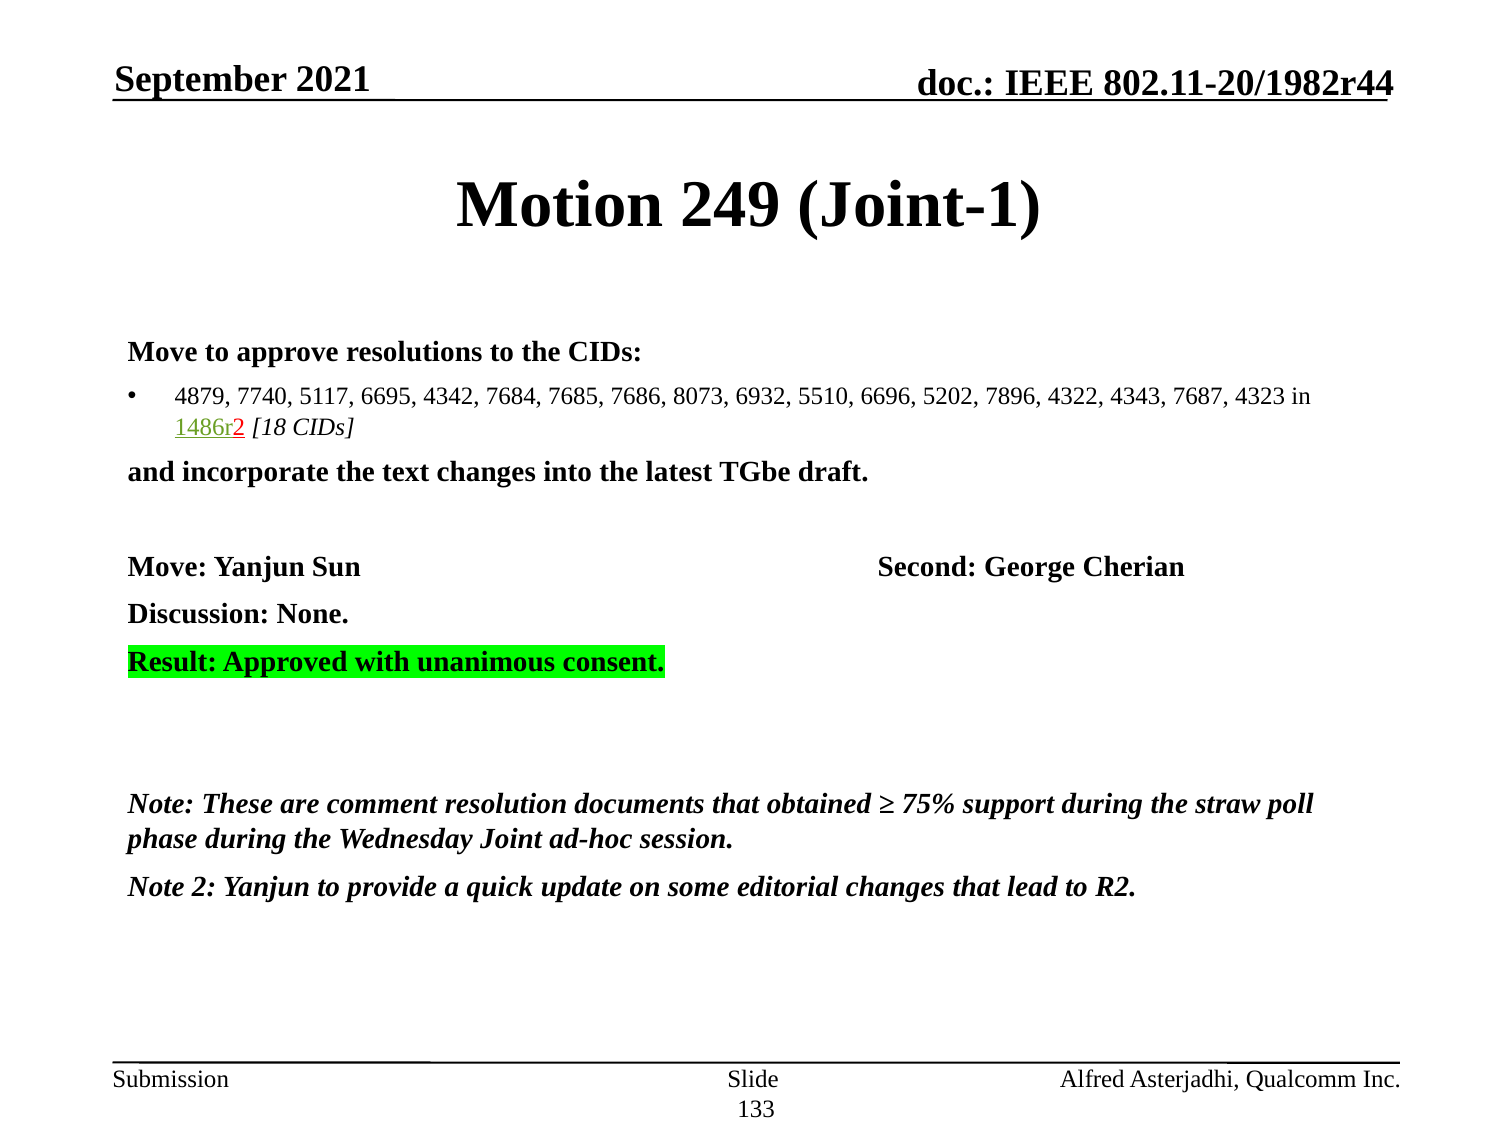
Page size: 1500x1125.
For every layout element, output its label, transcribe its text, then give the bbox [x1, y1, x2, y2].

list Move to approve resolutions to the CIDs: 4879, 7740, 5117, 6695, 4342, 7684, 7685, 7686, 8073, 6932, 5510, 6696, 5202, 7896, 4322, 4343, 7687, 4323 in 1486r2 [18 CIDs] and incorporate the text changes into the latest TGbe draft. Move: Yanjun Sun Second: George Cherian Discussion: None. Result: Approved with unanimous consent. Note: These are comment resolution documents that obtained ≥ 75% support during the straw poll phase during the Wednesday Joint ad-hoc session. Note 2: Yanjun to provide a quick update on some editorial changes that lead to R2. [112, 324, 1388, 1063]
footer Alfred Asterjadhi, Qualcomm Inc. [878, 1061, 1402, 1093]
title Motion 249 (Joint-1) [112, 112, 1388, 288]
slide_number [114, 54, 423, 100]
slide_number Slide 133 [712, 1061, 800, 1123]
